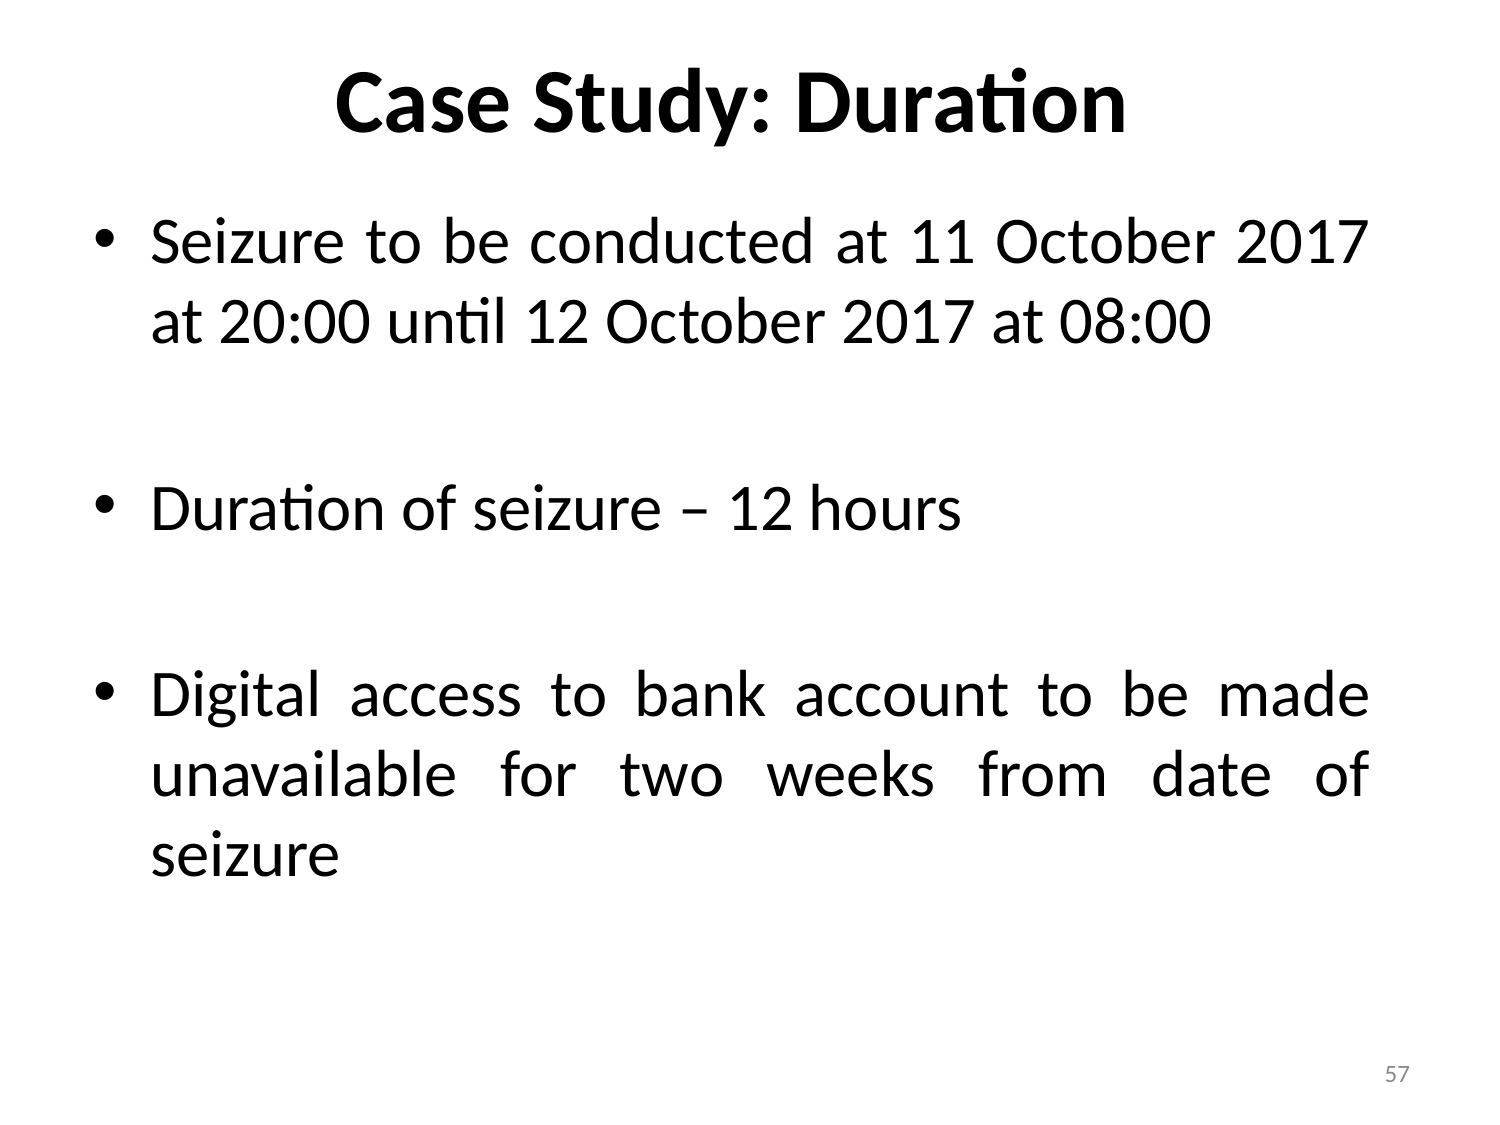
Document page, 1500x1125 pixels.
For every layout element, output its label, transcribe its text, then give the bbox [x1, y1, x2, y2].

slide_number 57 [1074, 1042, 1425, 1103]
text_box Seizure to be conducted at 11 October 2017 at 20:00 until 12 October 2017 at 08:00 Duration of seizure – 12 hours Digital access to bank account to be made unavailable for two weeks from date of seizure [78, 189, 1387, 961]
title Case Study: Duration [57, 2, 1408, 190]
